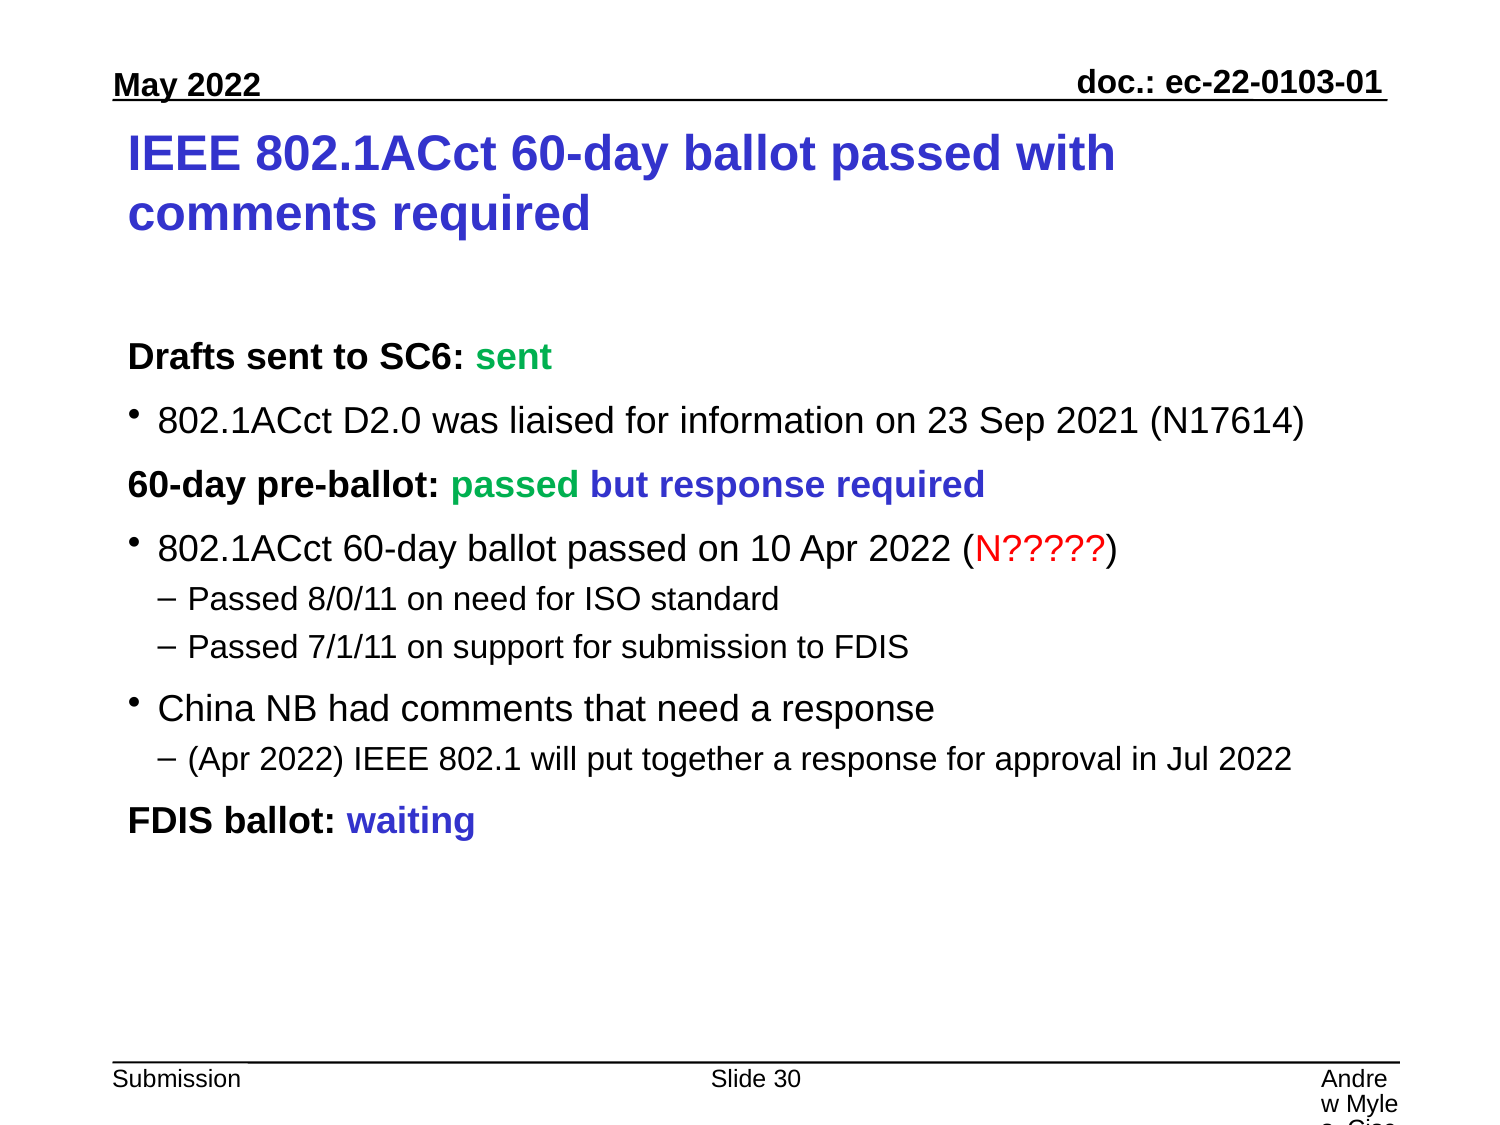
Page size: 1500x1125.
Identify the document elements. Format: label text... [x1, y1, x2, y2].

title IEEE 802.1ACct 60-day ballot passed with comments required [112, 112, 1388, 288]
slide_number Slide 30 [709, 1061, 803, 1093]
footer Andrew Myles, Cisco [1320, 1061, 1402, 1093]
list Drafts sent to SC6: sent 802.1ACct D2.0 was liaised for information on 23 Sep 2021 (N17614) 60-day pre-ballot: passed but response required 802.1ACct 60-day ballot passed on 10 Apr 2022 (N?????) Passed 8/0/11 on need for ISO standard Passed 7/1/11 on support for submission to FDIS China NB had comments that need a response (Apr 2022) IEEE 802.1 will put together a response for approval in Jul 2022 FDIS ballot: waiting [112, 324, 1388, 1000]
